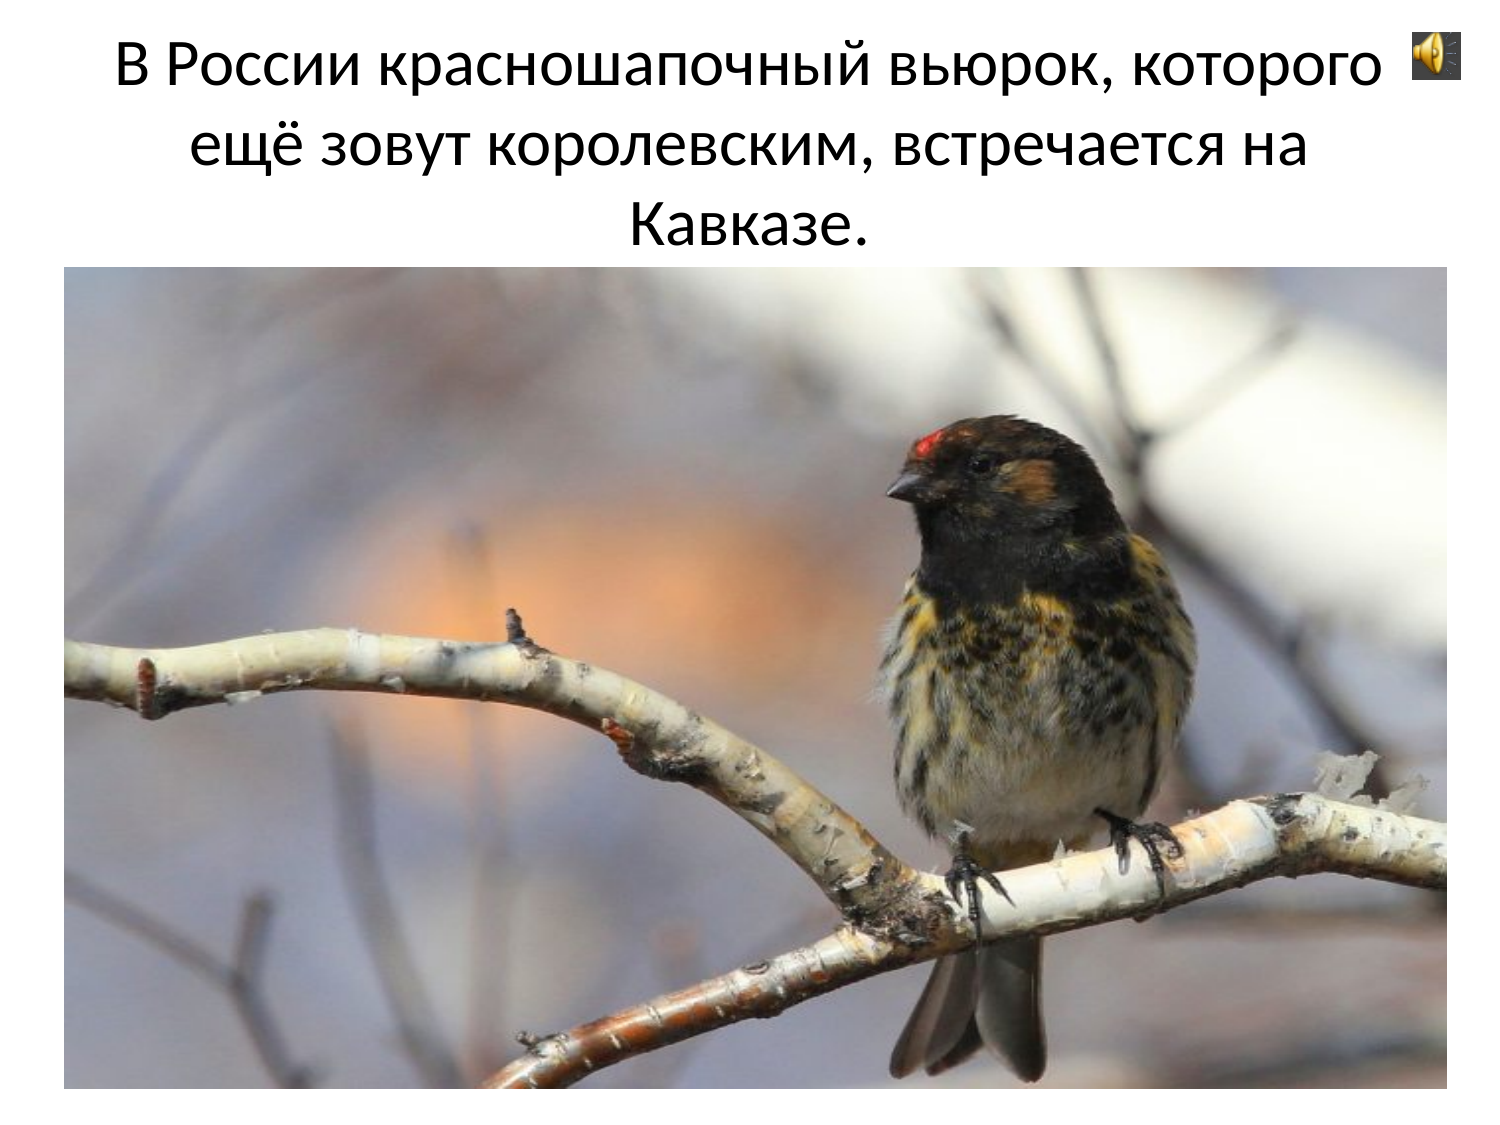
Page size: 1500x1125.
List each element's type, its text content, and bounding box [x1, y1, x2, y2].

picture [64, 266, 1448, 1090]
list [1411, 30, 1462, 82]
title В России красношапочный вьюрок, которого ещё зовут королевским, встречается на Кавказе. [75, 45, 1425, 233]
